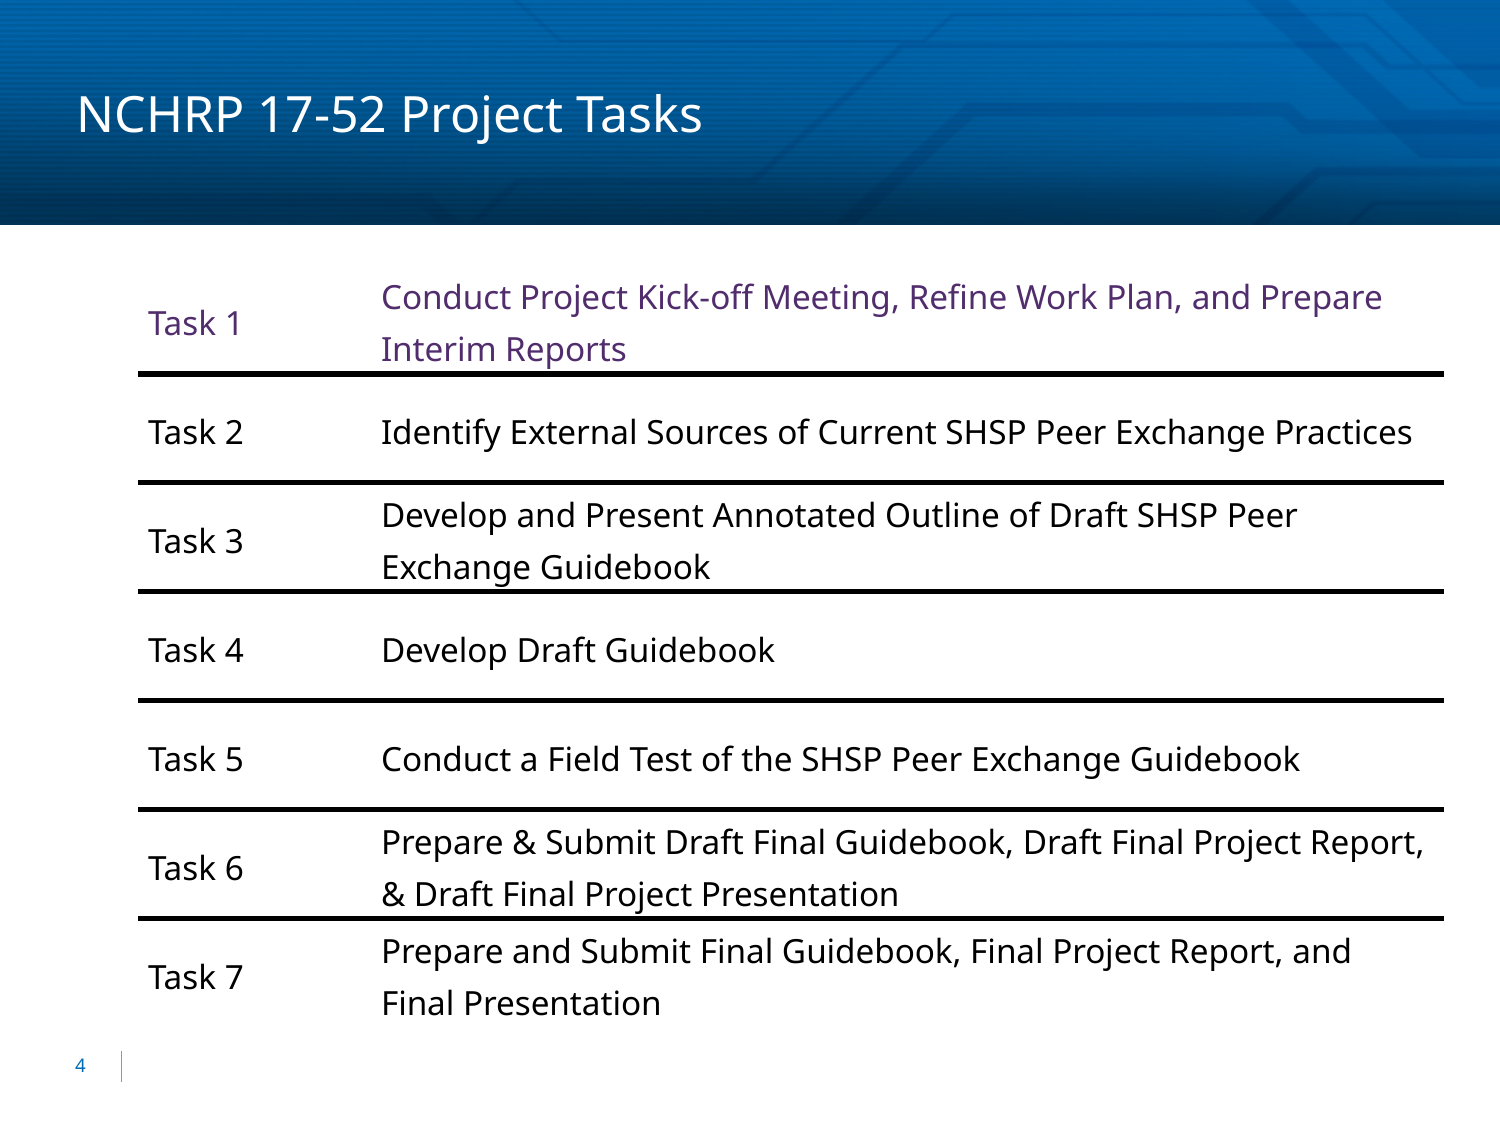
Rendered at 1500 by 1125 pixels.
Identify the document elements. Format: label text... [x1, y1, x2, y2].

table_cell Task 6 [138, 812, 371, 916]
table_header Task 1 [138, 265, 371, 371]
picture [0, 0, 1500, 225]
table_cell Identify External Sources of Current SHSP Peer Exchange Practices [371, 377, 1444, 480]
slide_number 4 [75, 1053, 135, 1080]
table_cell Task 4 [138, 594, 371, 698]
table_cell Develop and Present Annotated Outline of Draft SHSP Peer Exchange Guidebook [371, 485, 1444, 589]
table_cell Conduct a Field Test of the SHSP Peer Exchange Guidebook [371, 703, 1444, 807]
table_header Conduct Project Kick-off Meeting, Refine Work Plan, and Prepare Interim Reports [371, 265, 1444, 371]
table_cell Prepare and Submit Final Guidebook, Final Project Report, and Final Presentation [371, 921, 1444, 1028]
title NCHRP 17-52 Project Tasks [76, 46, 1189, 179]
table_cell Task 7 [138, 921, 371, 1028]
table_cell Develop Draft Guidebook [371, 594, 1444, 698]
table_cell Task 2 [138, 377, 371, 480]
table_cell Prepare & Submit Draft Final Guidebook, Draft Final Project Report, & Draft Final Project Presentation [371, 812, 1444, 916]
table_cell Task 5 [138, 703, 371, 807]
table_cell Task 3 [138, 485, 371, 589]
